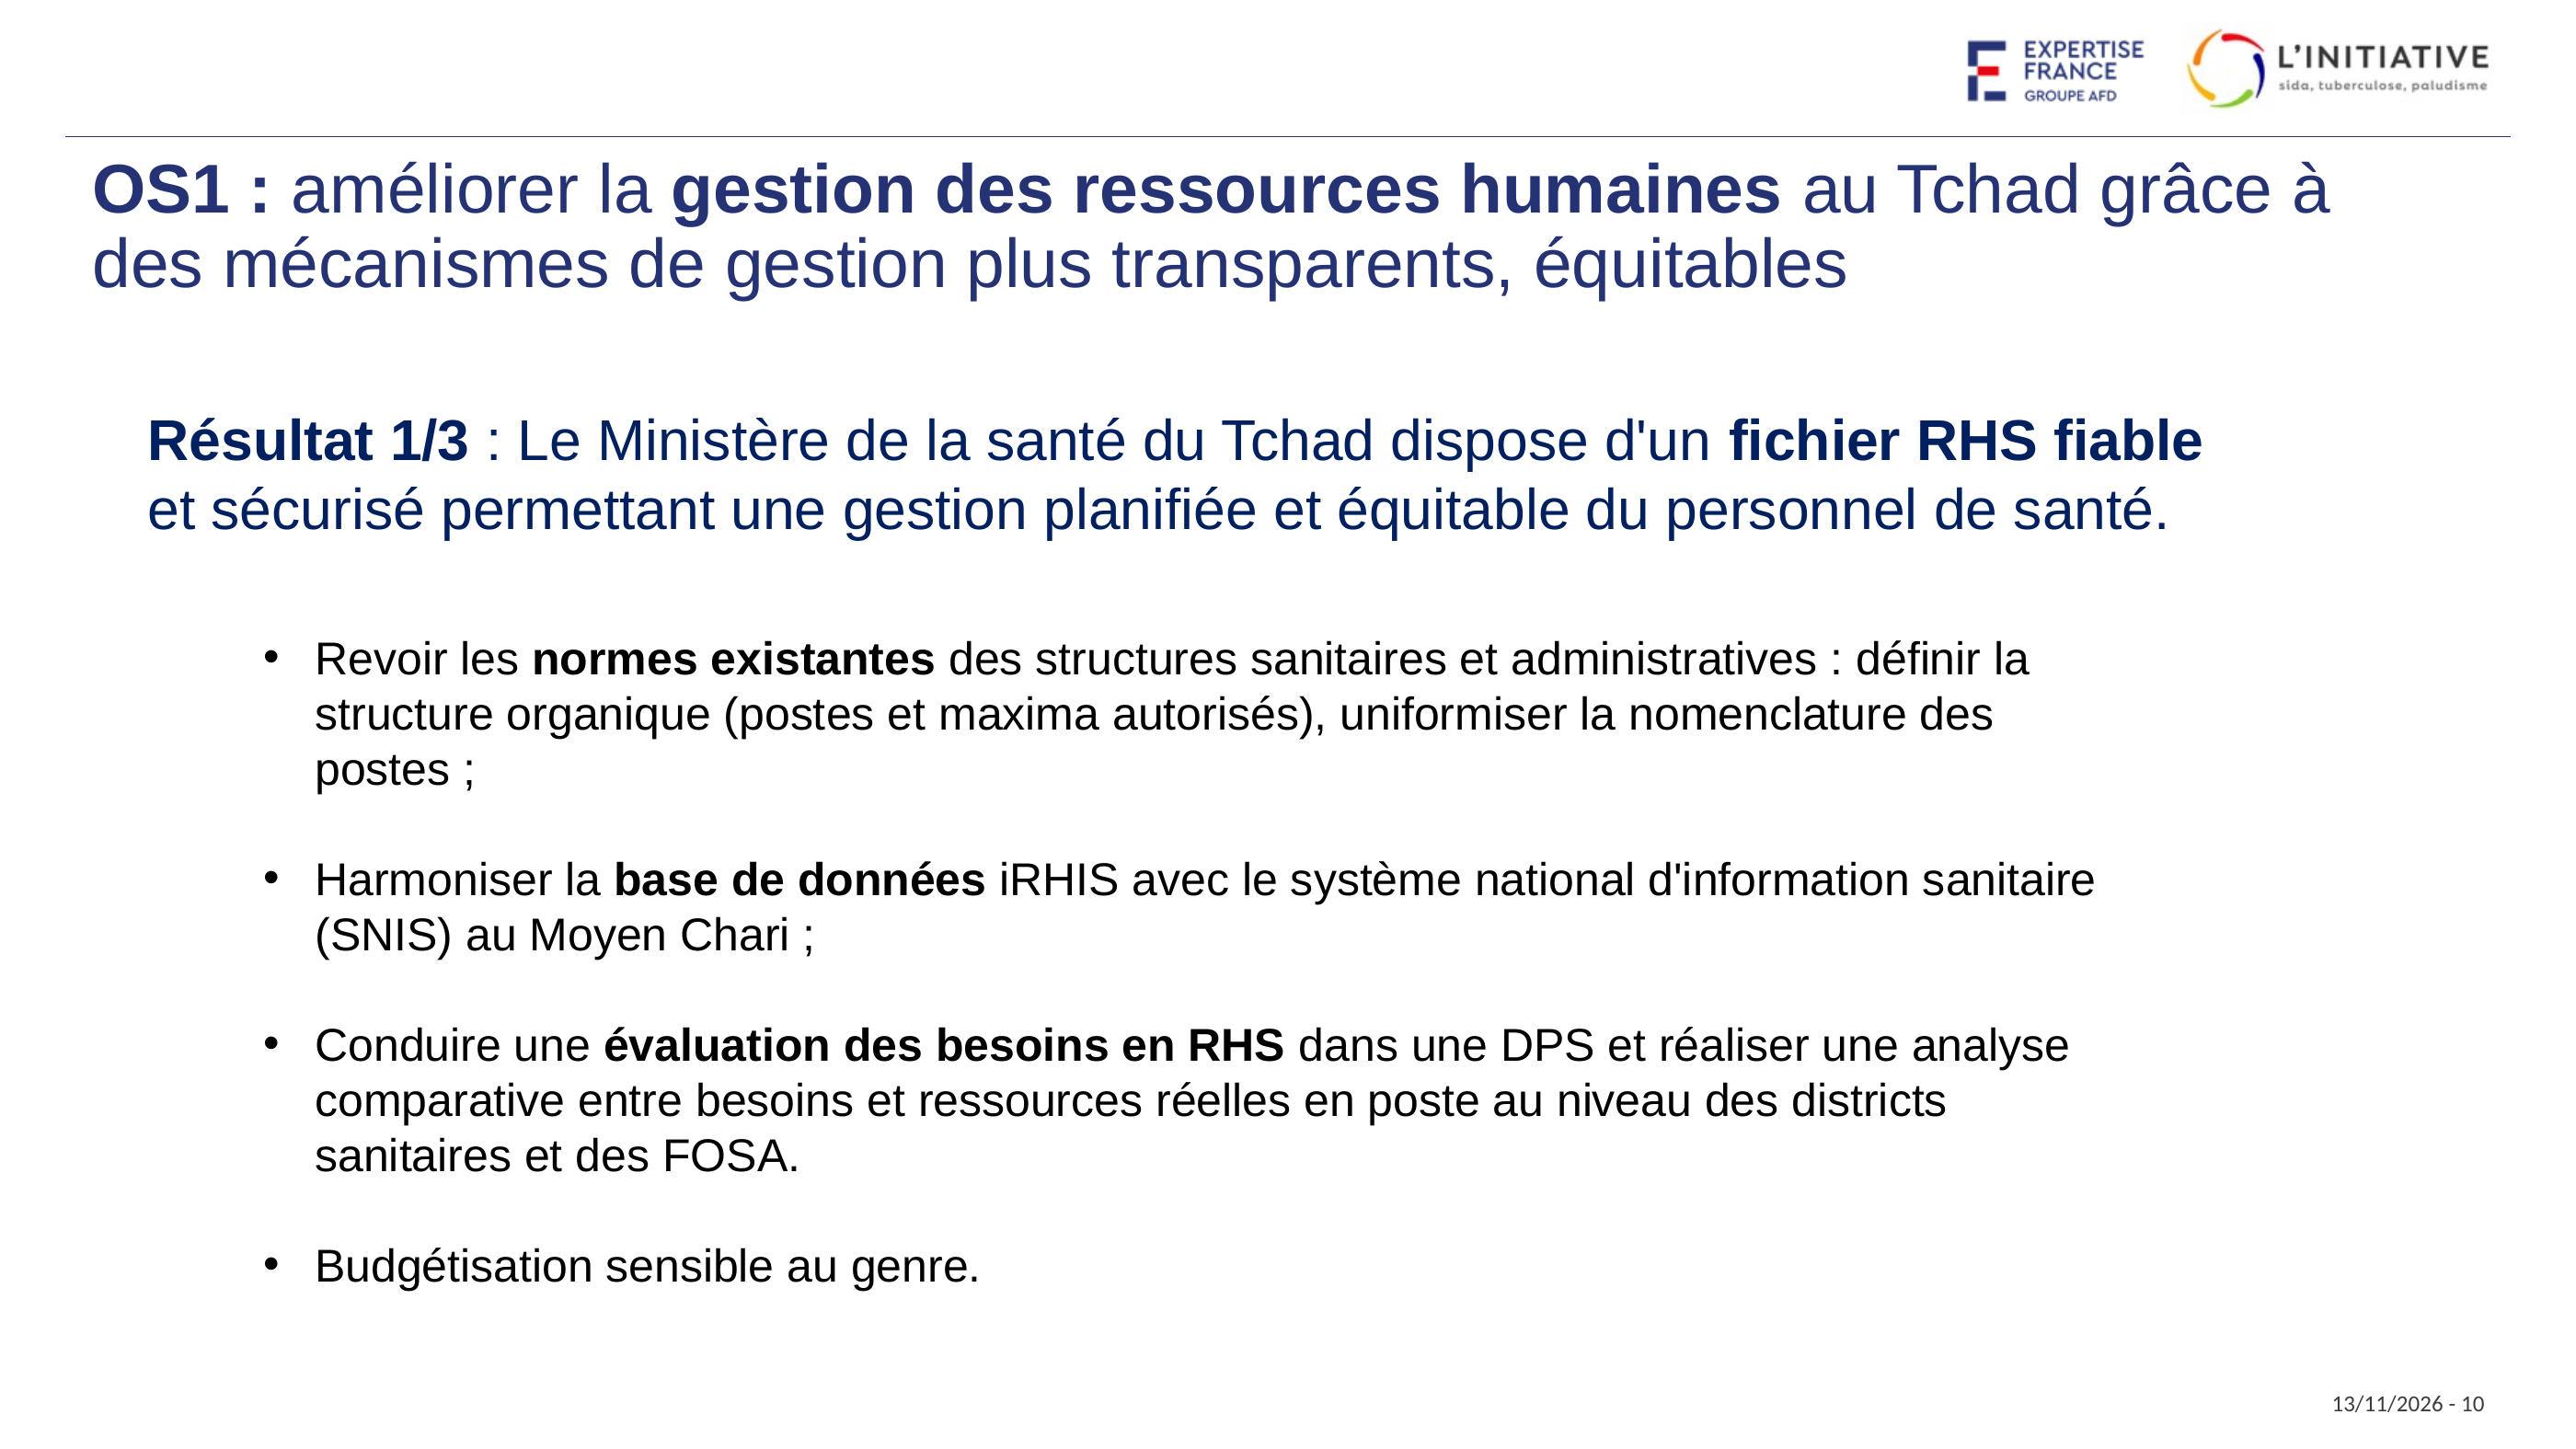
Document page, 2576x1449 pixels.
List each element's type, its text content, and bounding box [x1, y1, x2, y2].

text_box Résultat 1/3 : Le Ministère de la santé du Tchad dispose d'un fichier RHS fiable et sécurisé permettant une gestion planifiée et équitable du personnel de santé. [133, 396, 2257, 548]
picture [1949, 0, 2519, 137]
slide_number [956, 1363, 2499, 1442]
text_box Revoir les normes existantes des structures sanitaires et administratives : définir la structure organique (postes et maxima autorisés), uniformiser la nomenclature des postes ; Harmoniser la base de données iRHIS avec le système national d'information sanitaire (SNIS) au Moyen Chari ; Conduire une évaluation des besoins en RHS dans une DPS et réaliser une analyse comparative entre besoins et ressources réelles en poste au niveau des districts sanitaires et des FOSA. Budgétisation sensible au genre. [220, 622, 2156, 1298]
text_box OS1 : améliorer la gestion des ressources humaines au Tchad grâce à des mécanismes de gestion plus transparents, équitables [78, 145, 2377, 338]
